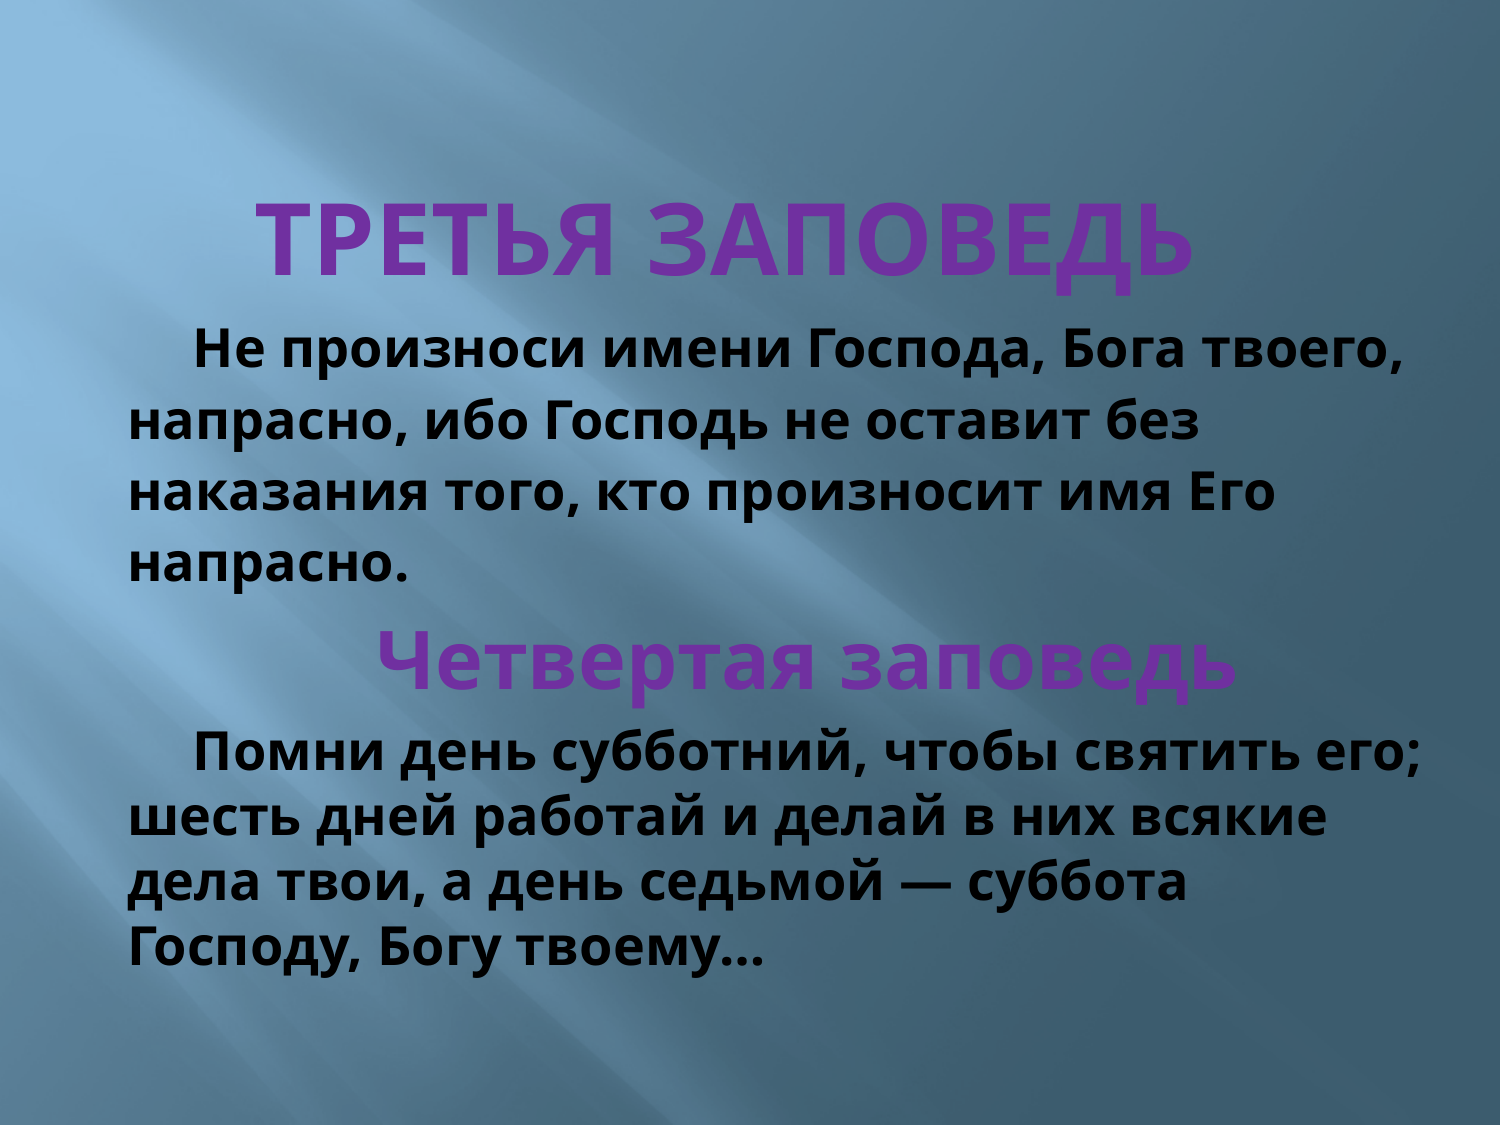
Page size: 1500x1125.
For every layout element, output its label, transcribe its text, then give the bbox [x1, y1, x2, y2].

title Третья заповедь [88, 54, 1364, 296]
subtitle Не произноси имени Господа, Бога твоего, напрасно, ибо Господь не оставит без наказания того, кто произносит имя Его напрасно. Четвертая заповедь Помни день субботний, чтобы святить его; шесть дней работай и делай в них всякие дела твои, а день седьмой — суббота Господу, Богу твоему… [112, 299, 1438, 985]
